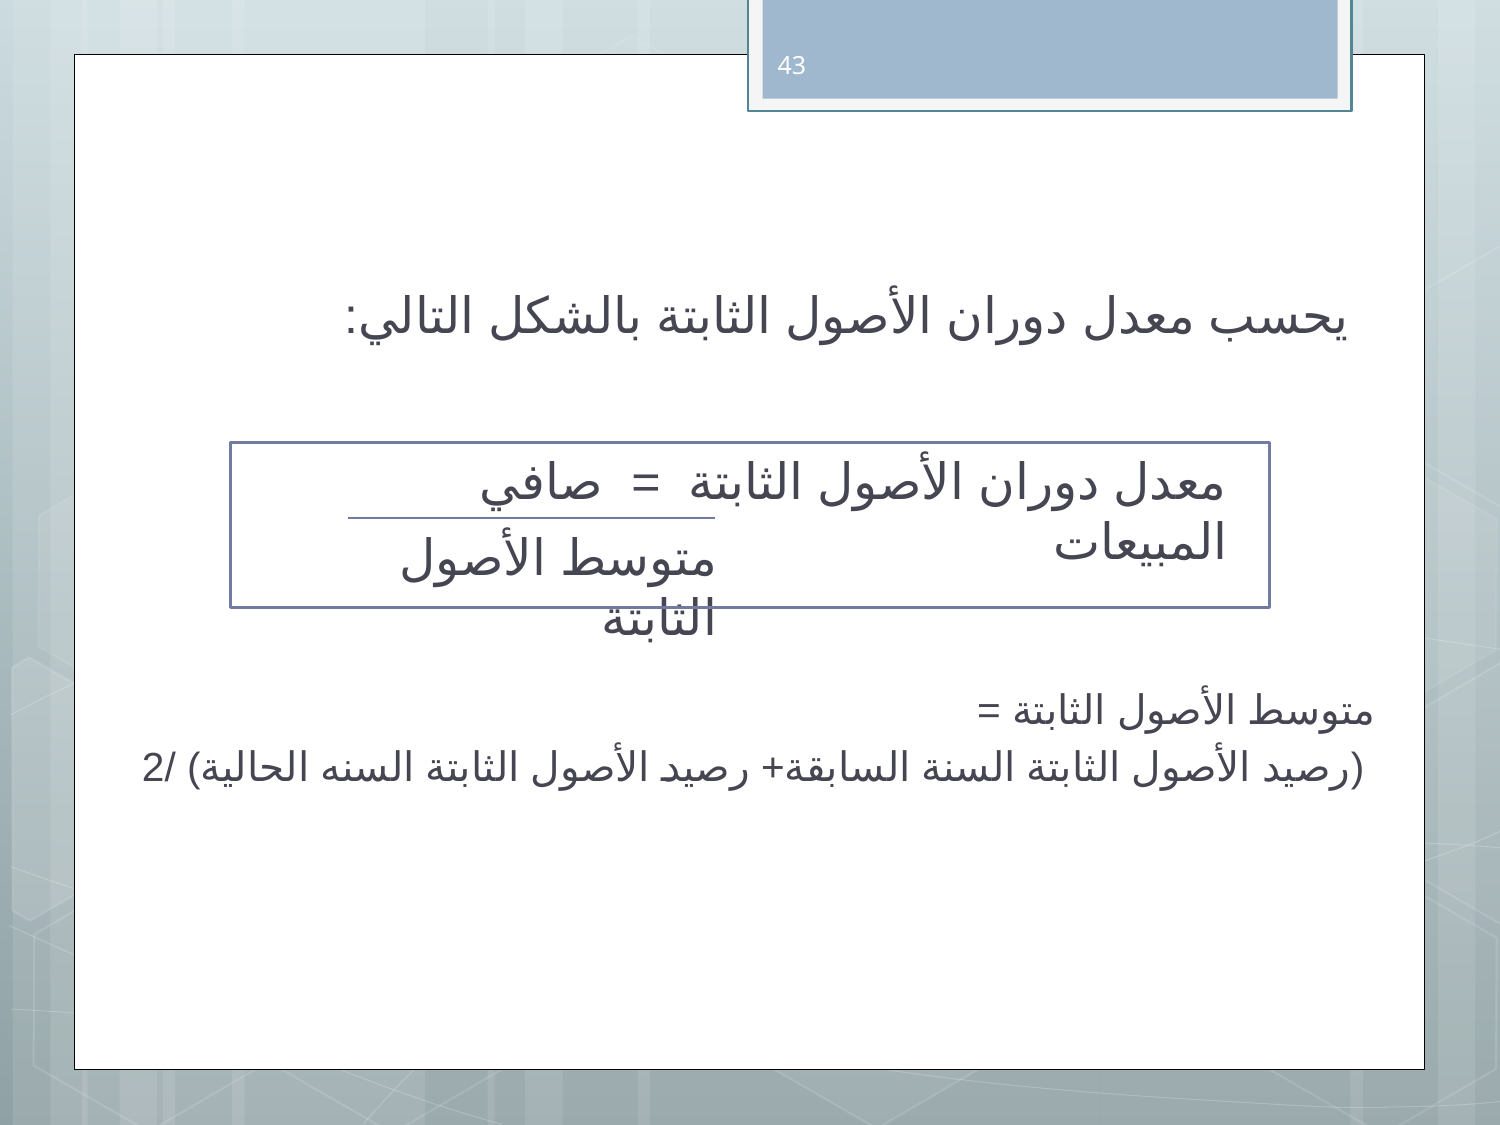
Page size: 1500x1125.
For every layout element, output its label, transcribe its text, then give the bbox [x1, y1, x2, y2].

list متوسط الأصول الثابتة = (رصيد الأصول الثابتة السنة السابقة+ رصيد الأصول الثابتة السنه الحالية) /2 [124, 676, 1401, 830]
text_box يحسب معدل دوران الأصول الثابتة بالشكل التالي: [264, 276, 1376, 374]
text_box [229, 442, 1270, 608]
slide_number 43 [762, 36, 982, 97]
